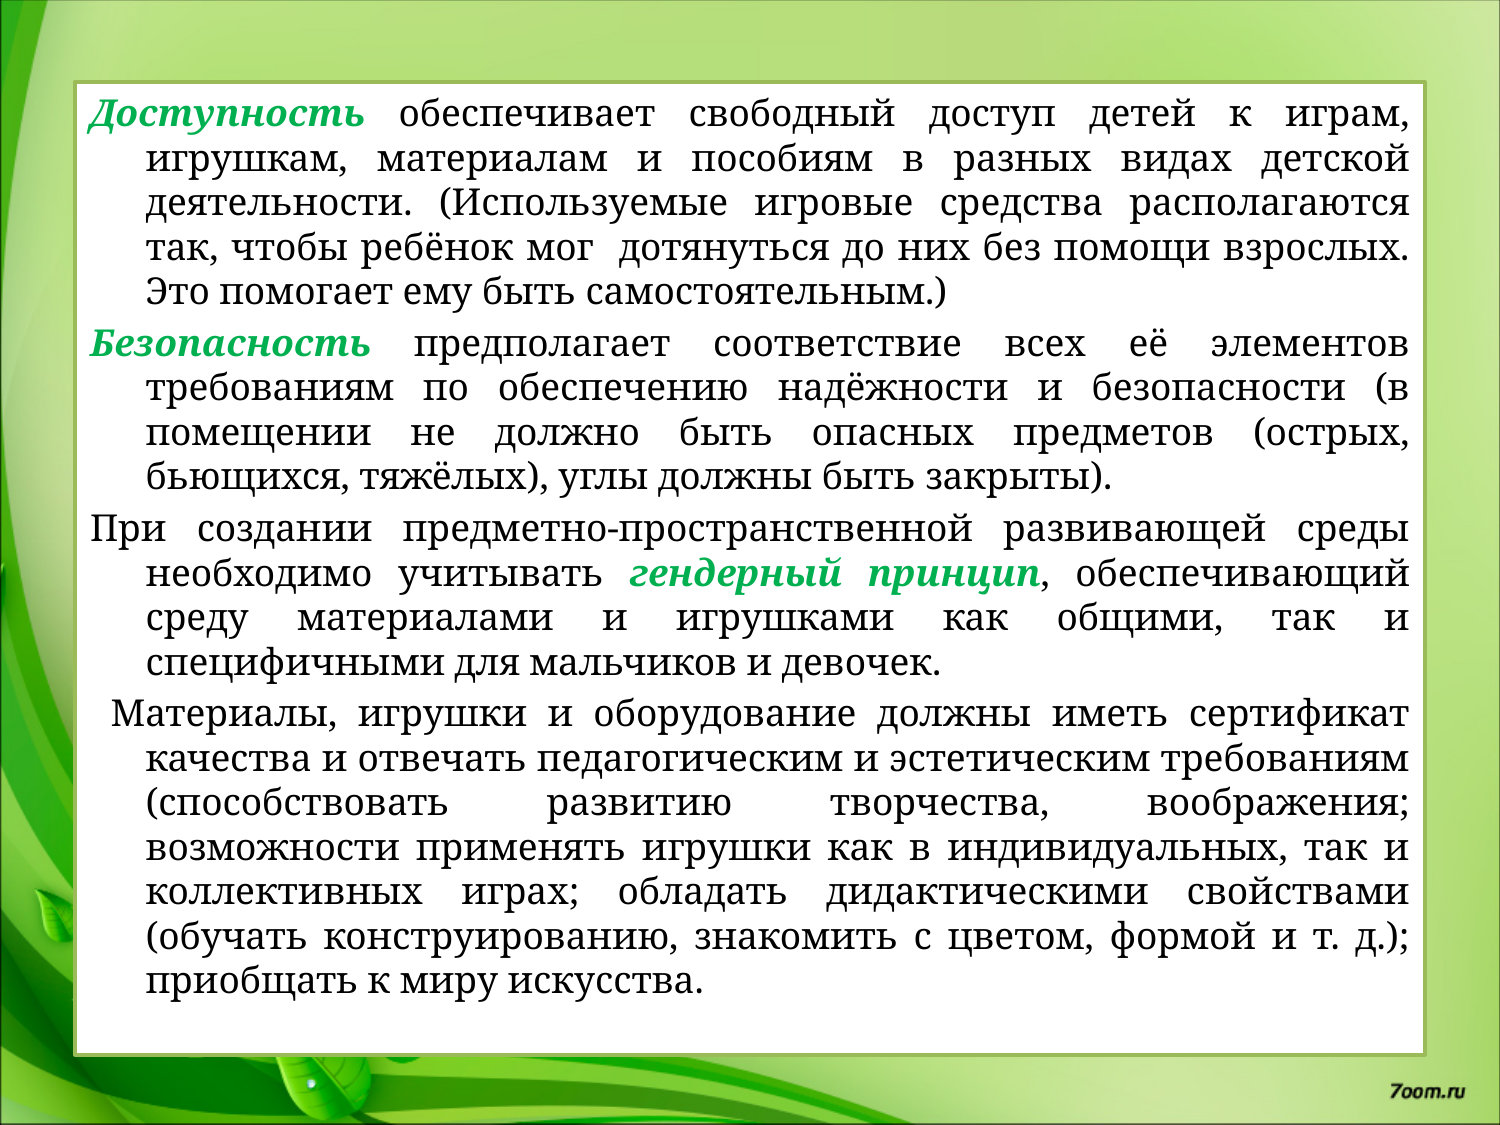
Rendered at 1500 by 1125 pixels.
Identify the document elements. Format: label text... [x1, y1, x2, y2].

picture [0, 0, 1500, 1125]
list Доступность обеспечивает свободный доступ детей к играм, игрушкам, материалам и пособиям в разных видах детской деятельности. (Используемые игровые средства располагаются так, чтобы ребёнок мог дотянуться до них без помощи взрослых. Это помогает ему быть самостоятельным.) Безопасность предполагает соответствие всех её элементов требованиям по обеспечению надёжности и безопасности (в помещении не должно быть опасных предметов (острых, бьющихся, тяжёлых), углы должны быть закрыты). При создании предметно-пространственной развивающей среды необходимо учитывать гендерный принцип, обеспечивающий среду материалами и игрушками как общими, так и специфичными для мальчиков и девочек. Материалы, игрушки и оборудование должны иметь сертификат качества и отвечать педагогическим и эстетическим требованиям (способствовать развитию творчества, воображения; возможности применять игрушки как в индивидуальных, так и коллективных играх; обладать дидактическими свойствами (обучать конструированию, знакомить с цветом, формой и т. д.); приобщать к миру искусства. [73, 80, 1427, 1057]
